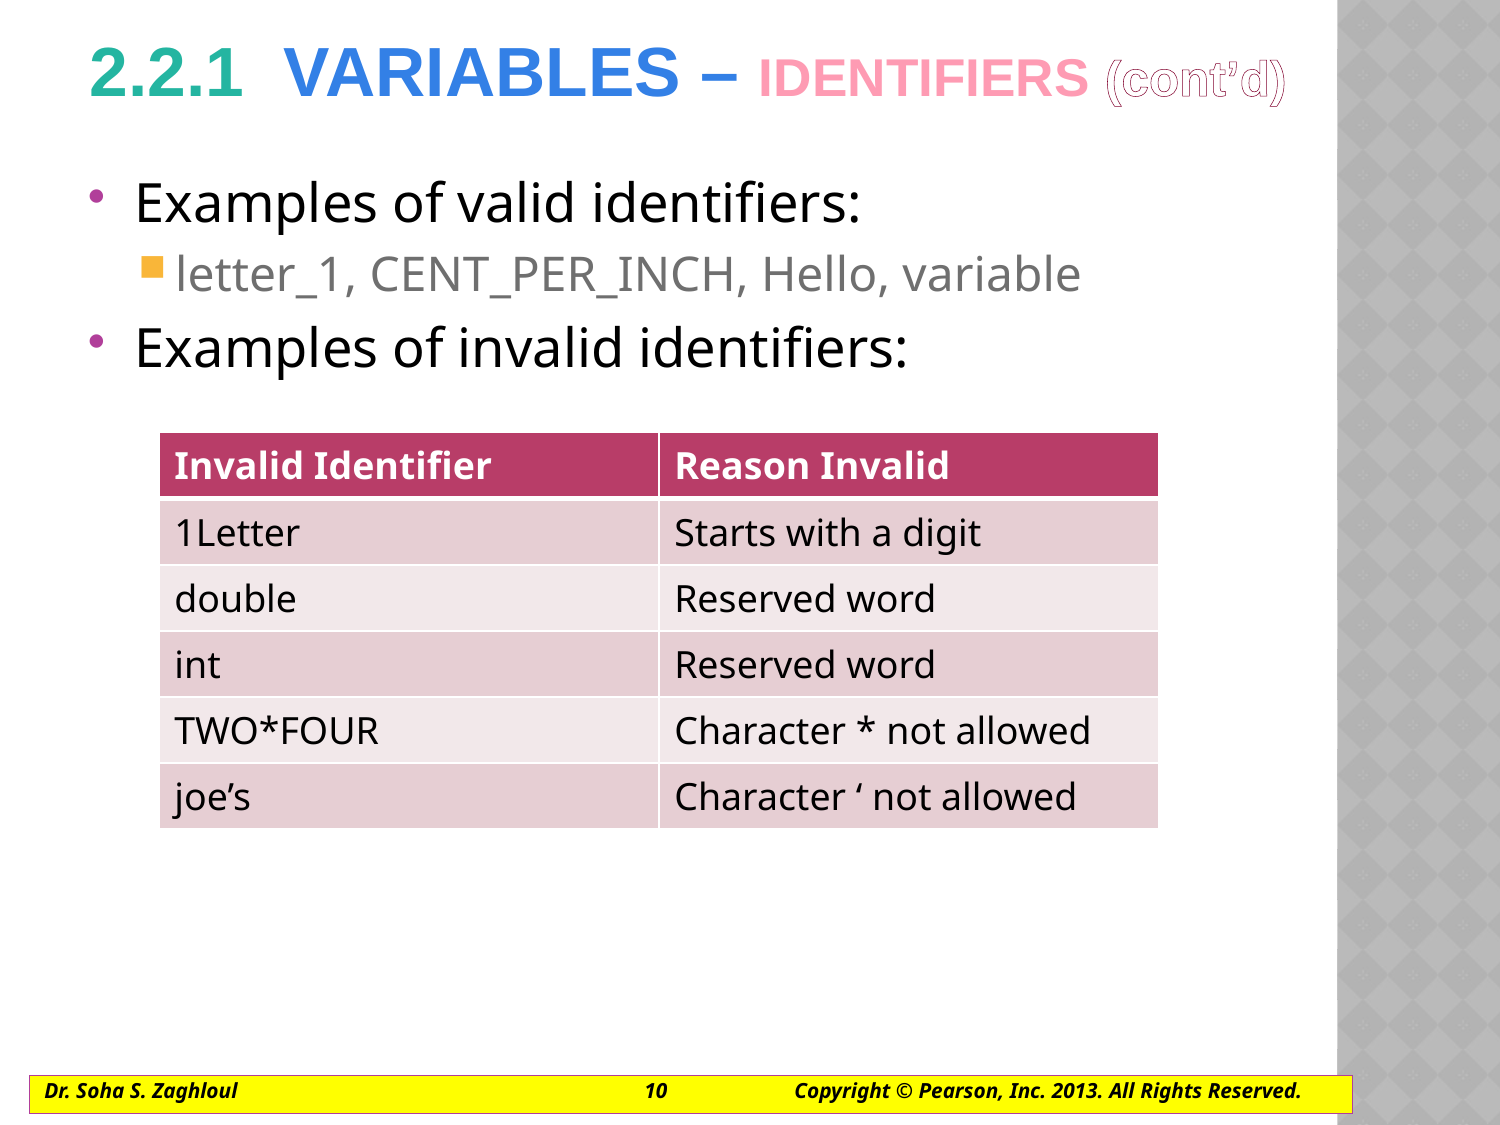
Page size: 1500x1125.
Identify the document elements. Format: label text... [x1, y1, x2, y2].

table_cell Reserved word [660, 566, 1158, 630]
table_header Reason Invalid [660, 433, 1158, 496]
table_cell TWO*FOUR [160, 698, 658, 762]
table_cell Character * not allowed [660, 698, 1158, 762]
table_cell Character ‘ not allowed [660, 764, 1158, 828]
table_cell Reserved word [660, 632, 1158, 696]
table_cell double [160, 566, 658, 630]
table_cell Starts with a digit [660, 501, 1158, 564]
table_header Invalid Identifier [160, 433, 658, 496]
list Examples of valid identifiers: letter_1, CENT_PER_INCH, Hello, variable Examples of invalid identifiers: [75, 161, 1263, 457]
text_box 2.2.1 variables – Identifiers (cont’d) [75, 19, 1436, 161]
table_cell 1Letter [160, 501, 658, 564]
table_cell int [160, 632, 658, 696]
table_cell joe’s [160, 764, 658, 828]
footer Dr. Soha S. Zaghloul 10 Copyright © Pearson, Inc. 2013. All Rights Reserved. [29, 1075, 1353, 1114]
